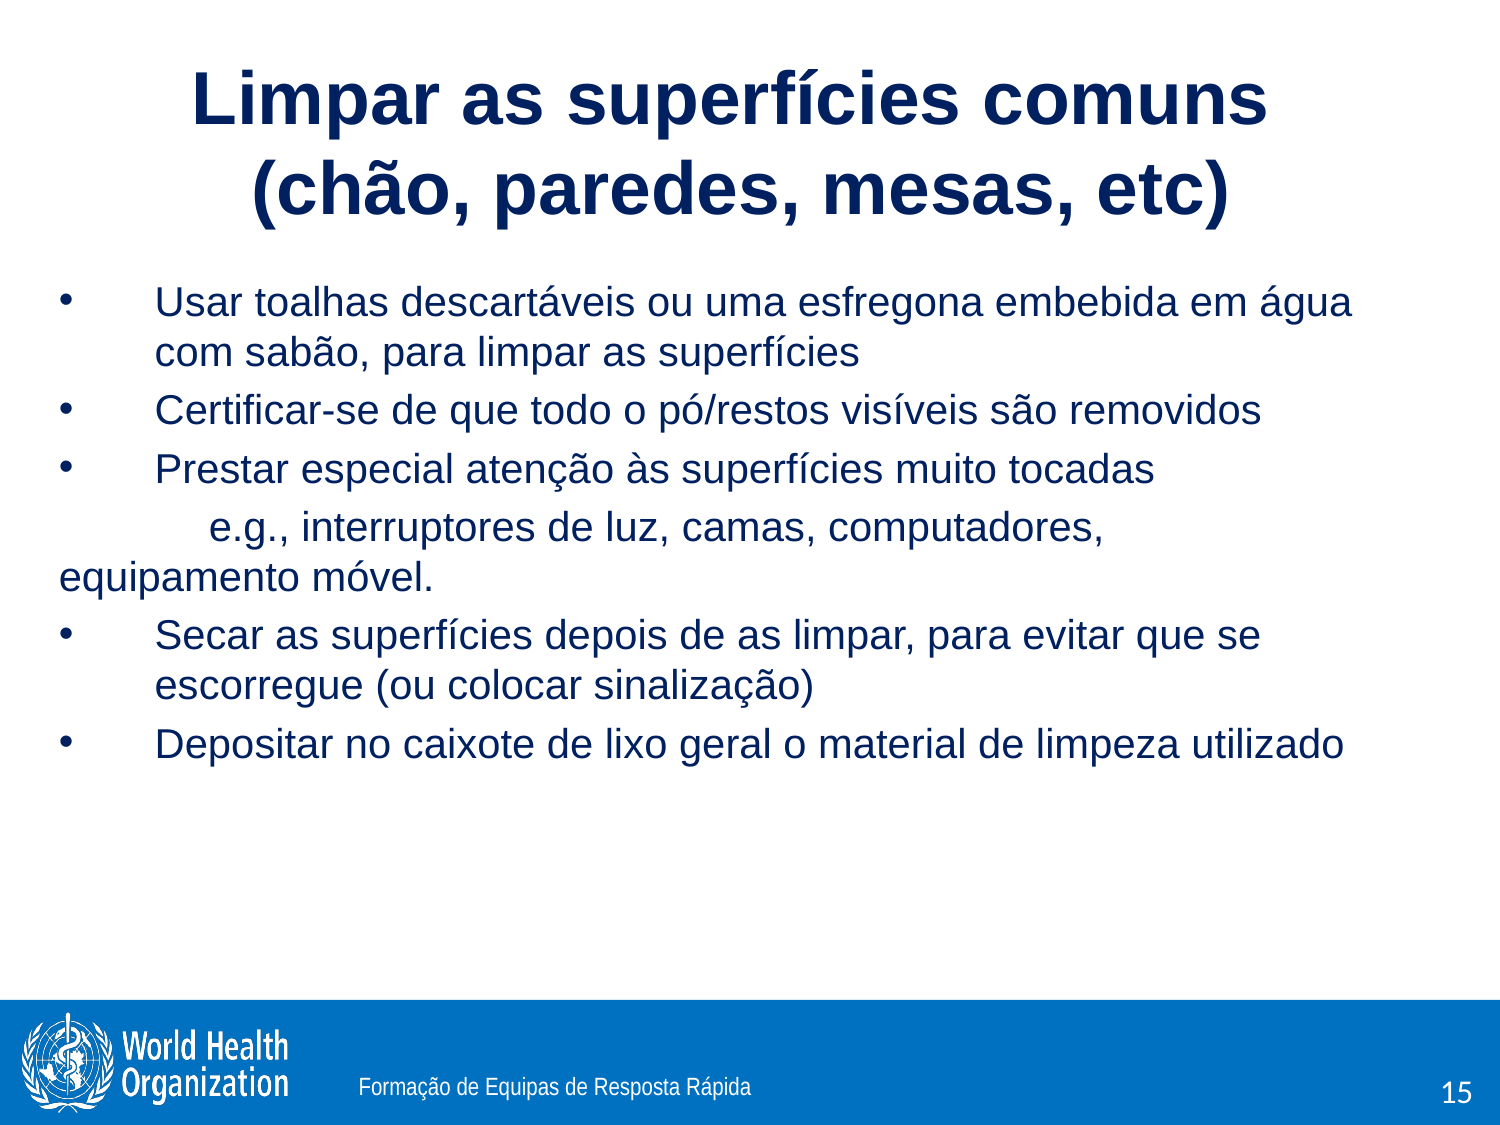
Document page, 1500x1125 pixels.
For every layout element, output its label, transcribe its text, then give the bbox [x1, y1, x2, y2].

picture [21, 1012, 288, 1113]
title Limpar as superfícies comuns (chão, paredes, mesas, etc) [0, 30, 1483, 249]
list Usar toalhas descartáveis ou uma esfregona embebida em água com sabão, para limpar as superfícies Certificar-se de que todo o pó/restos visíveis são removidos Prestar especial atenção às superfícies muito tocadas e.g., interruptores de luz, camas, computadores, equipamento móvel. Secar as superfícies depois de as limpar, para evitar que se escorregue (ou colocar sinalização) Depositar no caixote de lixo geral o material de limpeza utilizado [43, 267, 1457, 988]
